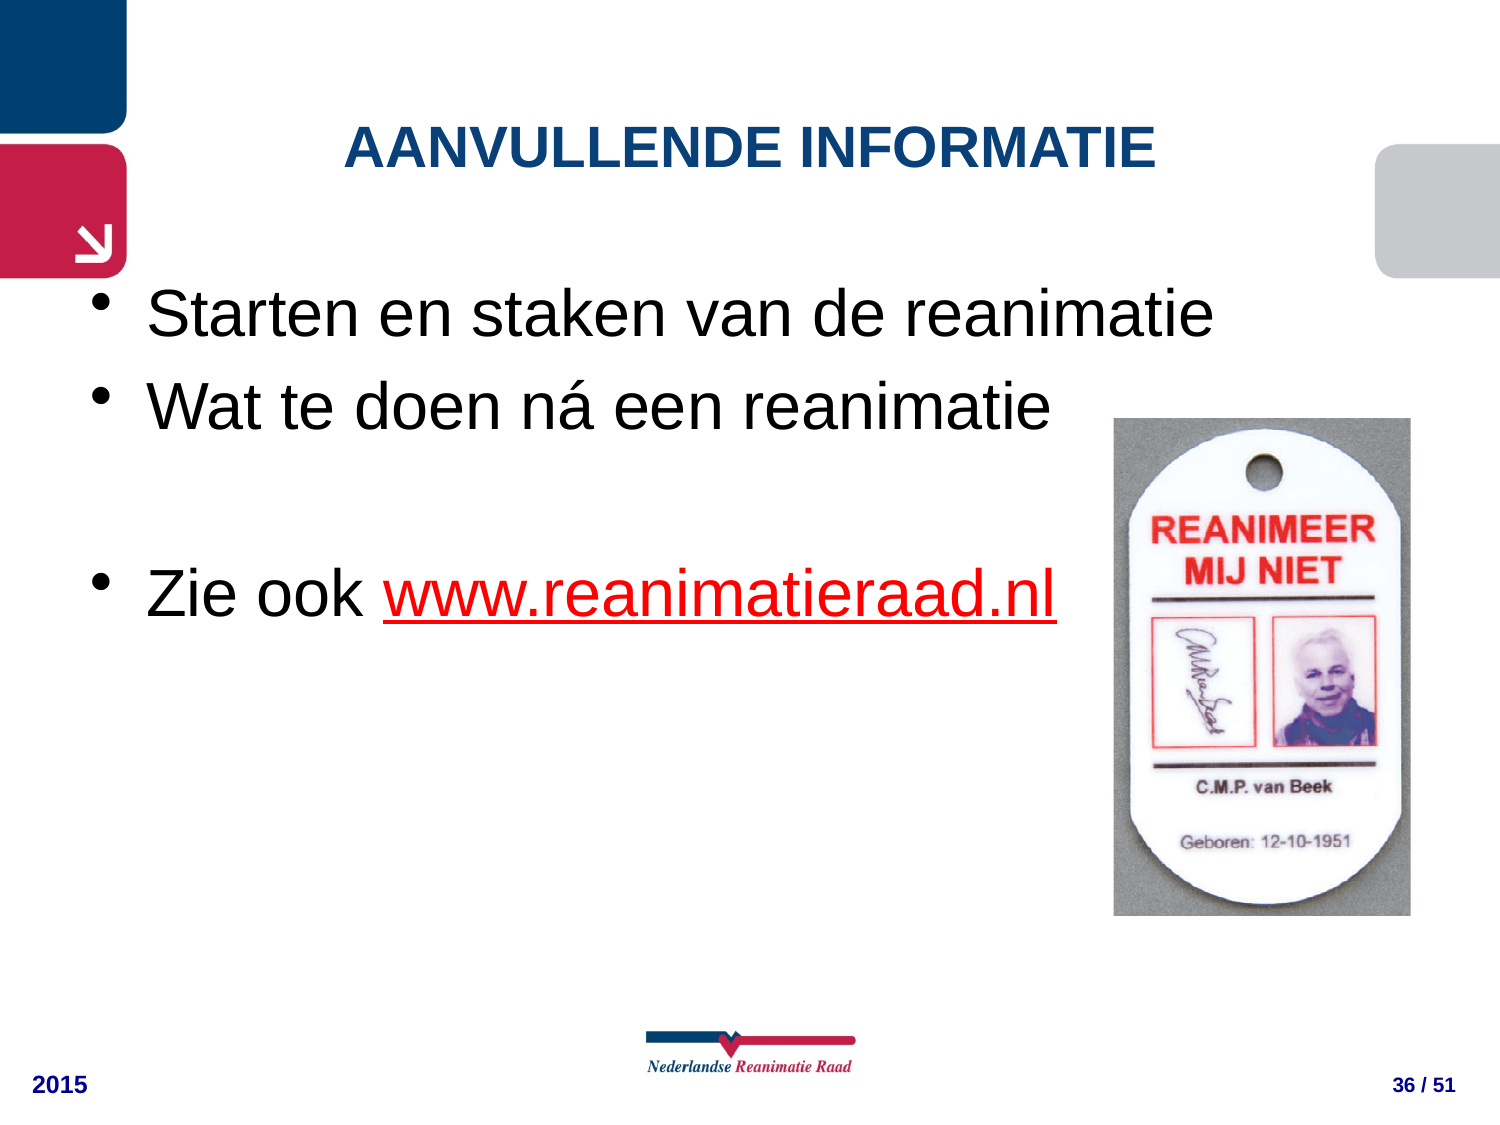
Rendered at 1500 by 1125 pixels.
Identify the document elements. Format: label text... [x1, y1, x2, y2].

picture [0, 0, 1500, 1125]
list Starten en staken van de reanimatie Wat te doen ná een reanimatie Zie ook www.reanimatieraad.nl [75, 262, 1425, 1005]
text_box AANVULLENDE INFORMATIE [33, 101, 1468, 177]
